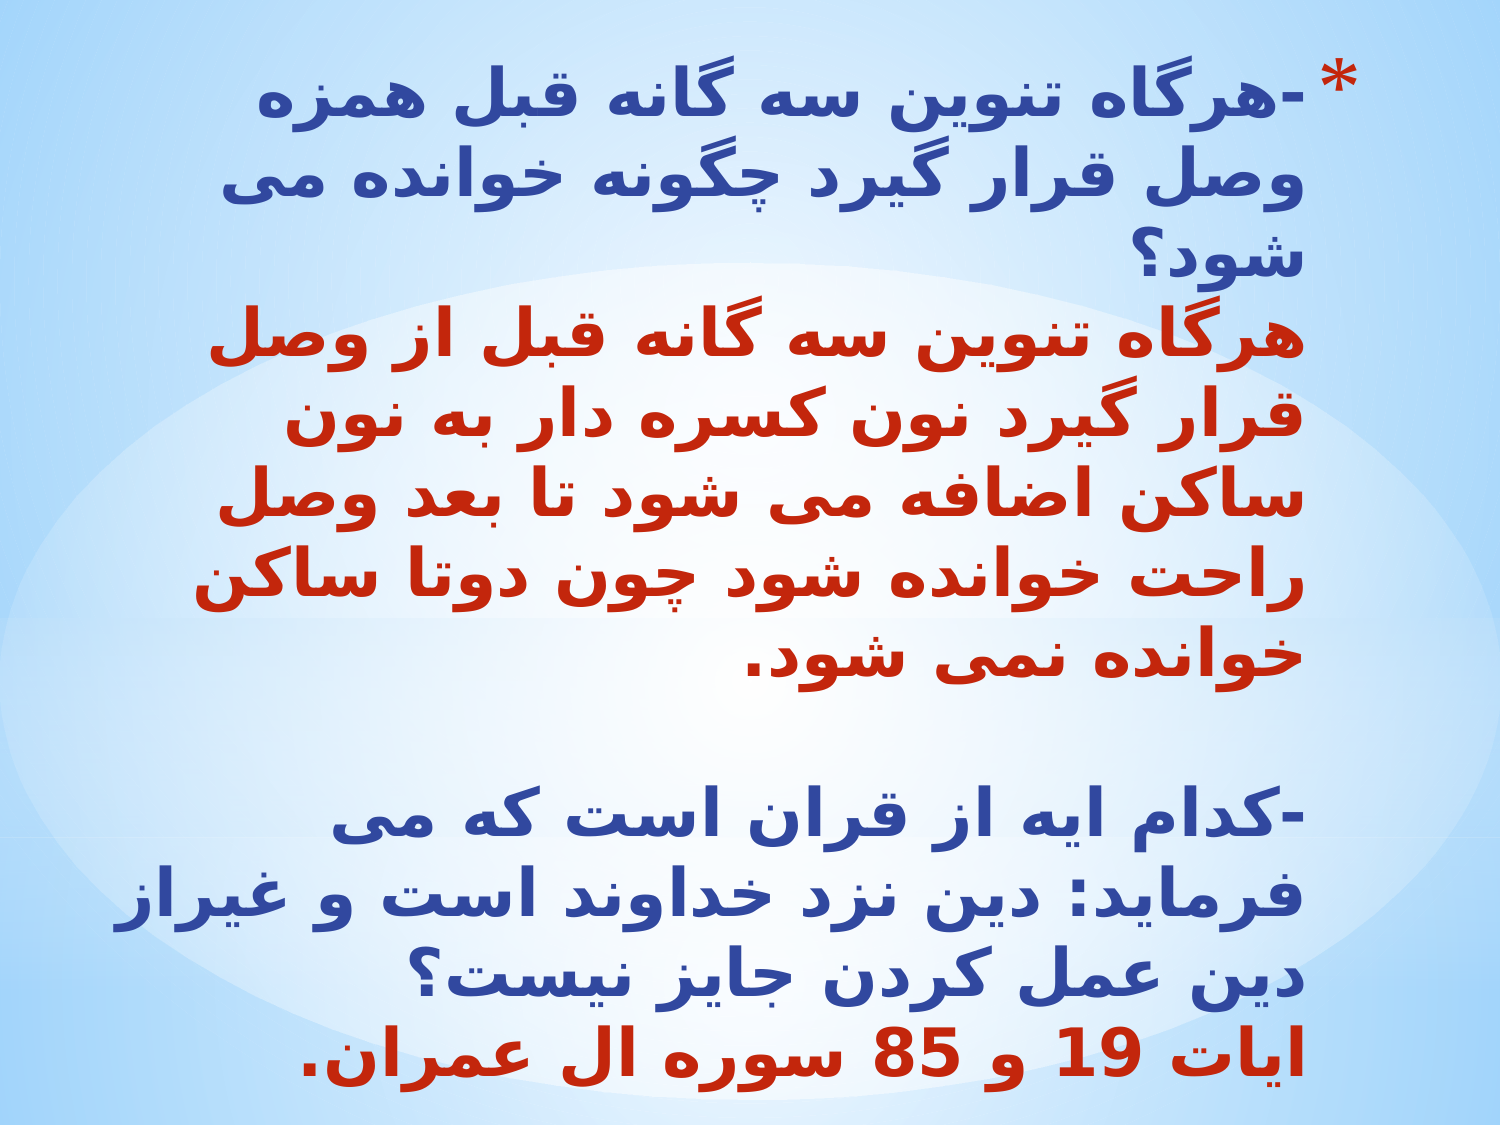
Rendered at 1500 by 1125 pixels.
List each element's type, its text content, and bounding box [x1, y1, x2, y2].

title -هرگاه تنوین سه گانه قبل همزه وصل قرار گیرد چگونه خوانده می شود؟ هرگاه تنوین سه گانه قبل از وصل قرار گیرد نون کسره دار به نون ساکن اضافه می شود تا بعد وصل راحت خوانده شود چون دوتا ساکن خوانده نمی شود. -کدام ایه از قران است که می فرماید: دین نزد خداوند است و غیراز دین عمل کردن جایز نیست؟ ایات 19 و 85 سوره ال عمران. [100, 42, 1376, 1047]
